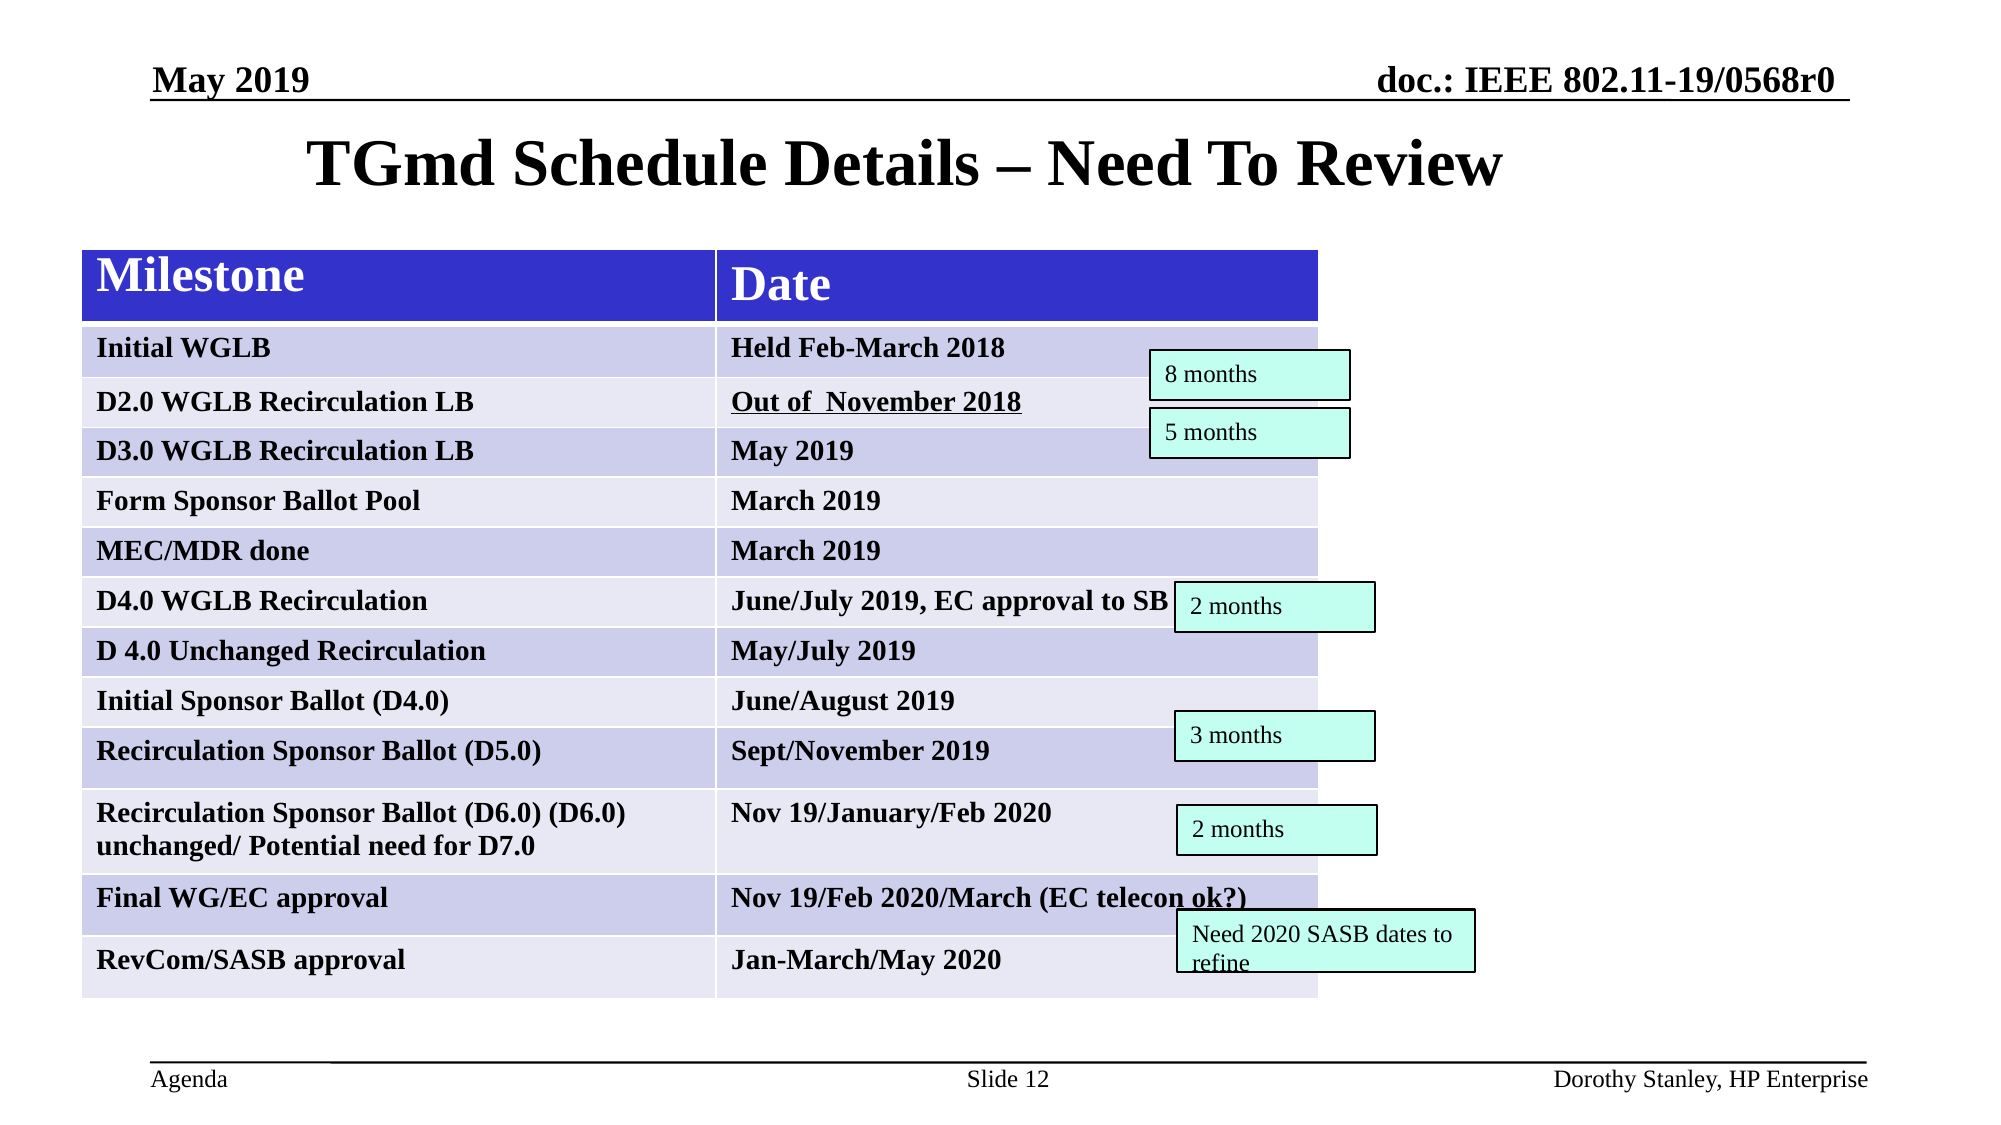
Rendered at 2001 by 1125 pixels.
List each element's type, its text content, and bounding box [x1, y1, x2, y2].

table_cell Held Feb-March 2018 [717, 327, 1318, 377]
table_cell RevCom/SASB approval [82, 937, 715, 998]
table_cell Sept/November 2019 [717, 728, 1318, 788]
text_box 8 months [1149, 350, 1350, 400]
table_cell D3.0 WGLB Recirculation LB [82, 428, 715, 476]
table_cell Form Sponsor Ballot Pool [82, 478, 715, 526]
table_cell MEC/MDR done [82, 528, 715, 576]
table_cell Recirculation Sponsor Ballot (D5.0) [82, 728, 715, 788]
table_cell Initial Sponsor Ballot (D4.0) [82, 678, 715, 726]
text_box Need 2020 SASB dates to refine [1177, 909, 1475, 972]
table_cell March 2019 [717, 528, 1318, 576]
text_box 2 months [1174, 582, 1375, 633]
table_cell Final WG/EC approval [82, 875, 715, 935]
table_cell May 2019 [717, 428, 1318, 476]
footer Dorothy Stanley, HP Enterprise [1549, 1062, 1869, 1093]
table_cell Recirculation Sponsor Ballot (D6.0) (D6.0) unchanged/ Potential need for D7.0 [82, 790, 715, 873]
table_cell Nov 19/Feb 2020/March (EC telecon ok?) [717, 875, 1318, 935]
table_cell Out of November 2018 [717, 378, 1318, 427]
table_cell D2.0 WGLB Recirculation LB [82, 378, 715, 427]
table_cell Nov 19/January/Feb 2020 [717, 790, 1318, 873]
table_header Milestone [82, 250, 715, 321]
table_cell Initial WGLB [82, 327, 715, 377]
table_cell D4.0 WGLB Recirculation [82, 578, 715, 626]
table_cell March 2019 [717, 478, 1318, 526]
title TGmd Schedule Details – Need To Review [187, 71, 1625, 247]
table_cell June/July 2019, EC approval to SB [717, 578, 1318, 626]
table_cell Jan-March/May 2020 [717, 937, 1318, 998]
table_header Date [717, 250, 1318, 321]
text_box 5 months [1149, 408, 1350, 459]
text_box 2 months [1177, 805, 1377, 856]
text_box 3 months [1174, 710, 1375, 761]
table_cell May/July 2019 [717, 628, 1318, 676]
slide_number Slide 12 [966, 1062, 1051, 1093]
table_cell D 4.0 Unchanged Recirculation [82, 628, 715, 676]
table_cell June/August 2019 [717, 678, 1318, 726]
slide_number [152, 54, 567, 100]
